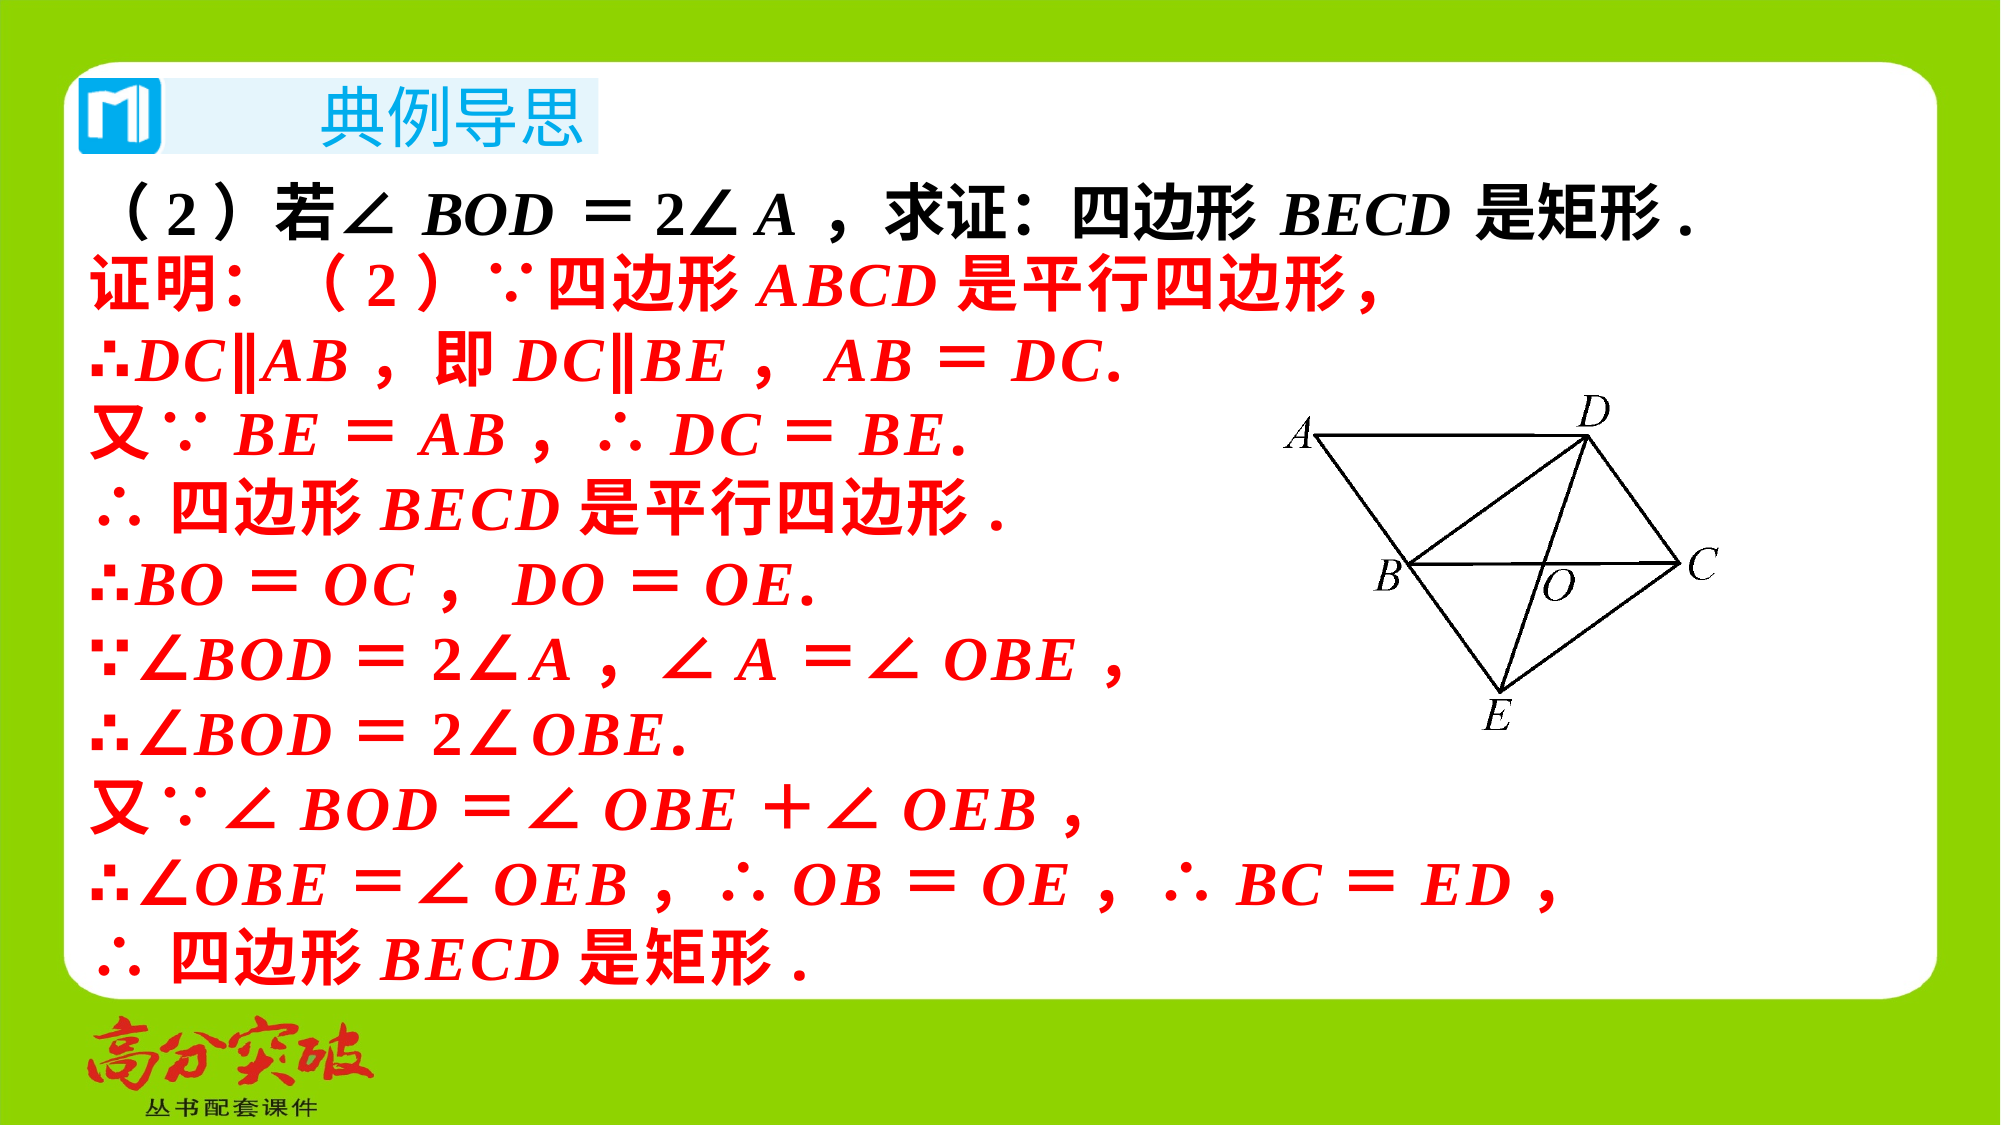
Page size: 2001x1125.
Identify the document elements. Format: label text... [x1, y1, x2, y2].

text_box （2）若∠BOD＝2∠A，求证：四边形BECD是矩形. [88, 172, 1883, 264]
picture [0, 0, 2001, 1125]
text_box 证明：（2）∵四边形ABCD是平行四边形， ∴DC∥AB，即DC∥BE，AB＝DC. 又∵BE＝AB，∴DC＝BE. ∴四边形BECD是平行四边形. ∴BO＝OC，DO＝OE. ∵∠BOD＝2∠A，∠A＝∠OBE， ∴∠BOD＝2∠OBE. 又∵∠BOD＝∠OBE＋∠OEB， ∴∠OBE＝∠OEB，∴OB＝OE，∴BC＝ED， ∴四边形BECD是矩形. [88, 243, 1745, 1062]
